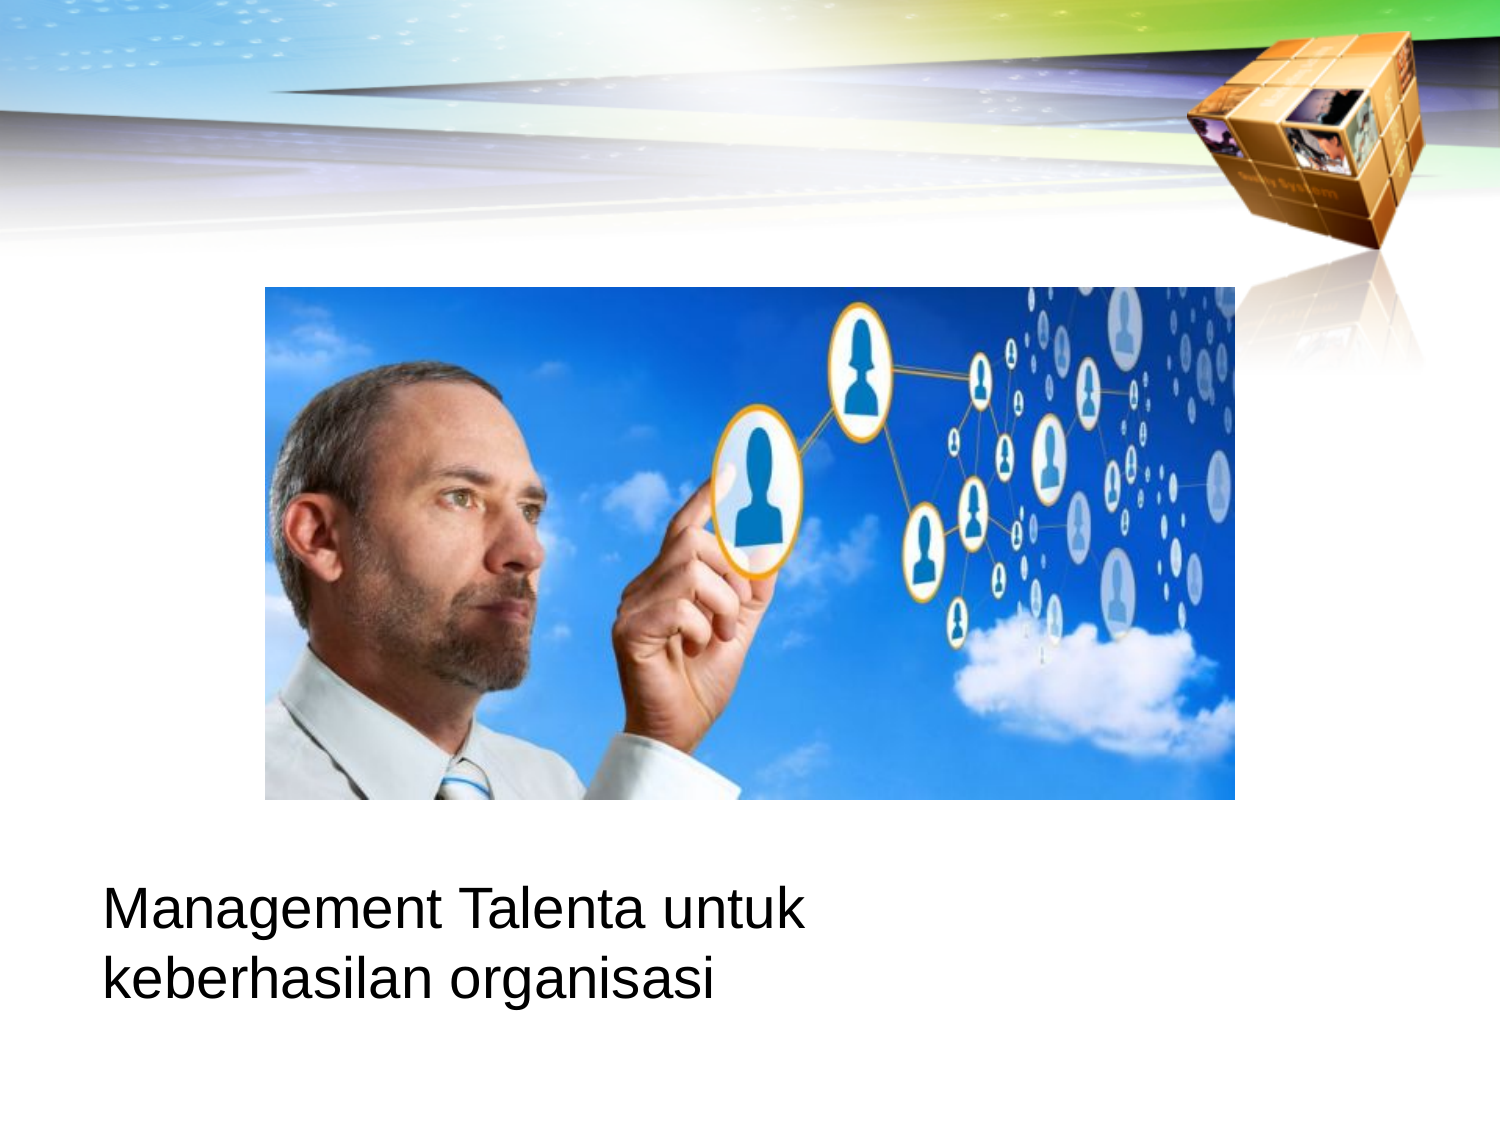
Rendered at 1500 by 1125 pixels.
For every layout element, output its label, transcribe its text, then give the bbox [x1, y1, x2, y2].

picture [0, 0, 1500, 801]
list Management Talenta untuk keberhasilan organisasi [87, 862, 1088, 1038]
